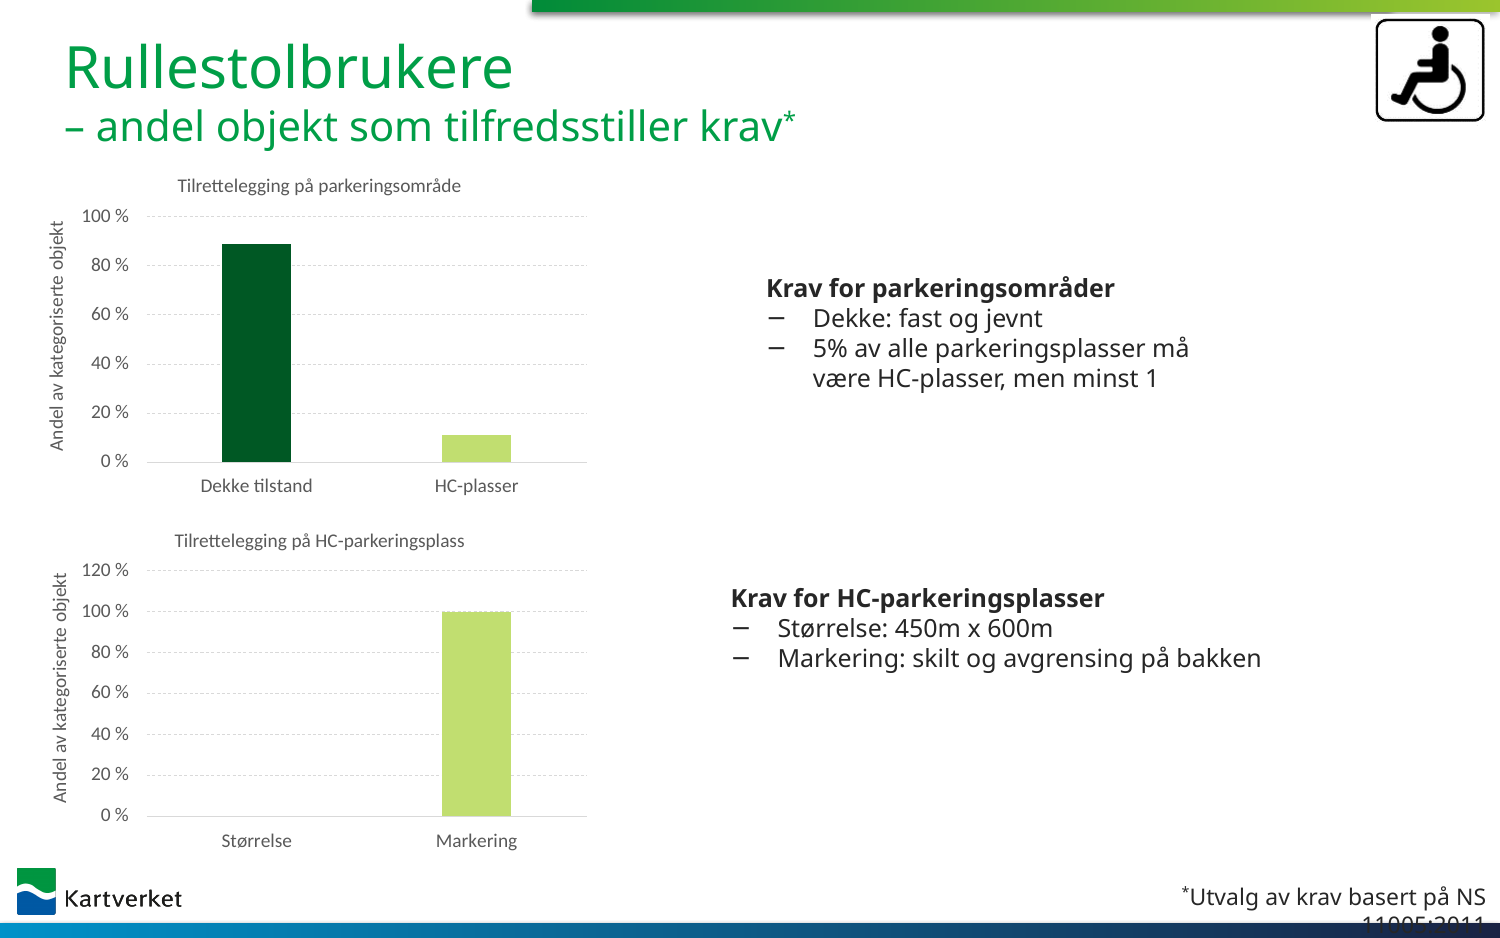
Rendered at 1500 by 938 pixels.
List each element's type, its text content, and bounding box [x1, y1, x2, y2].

text_box *Utvalg av krav basert på NS 11005:2011 [1068, 873, 1500, 938]
text_box Krav for HC-parkeringsplasser Størrelse: 450m x 600m Markering: skilt og avgrensing på bakken [715, 574, 1278, 680]
text_box Krav for parkeringsområder Dekke: fast og jevnt 5% av alle parkeringsplasser må være HC-plasser, men minst 1 [751, 264, 1232, 400]
picture [41, 520, 598, 859]
picture [1371, 13, 1491, 127]
picture [41, 166, 598, 505]
text_box Rullestolbrukere – andel objekt som tilfredsstiller krav* [49, 23, 1431, 158]
